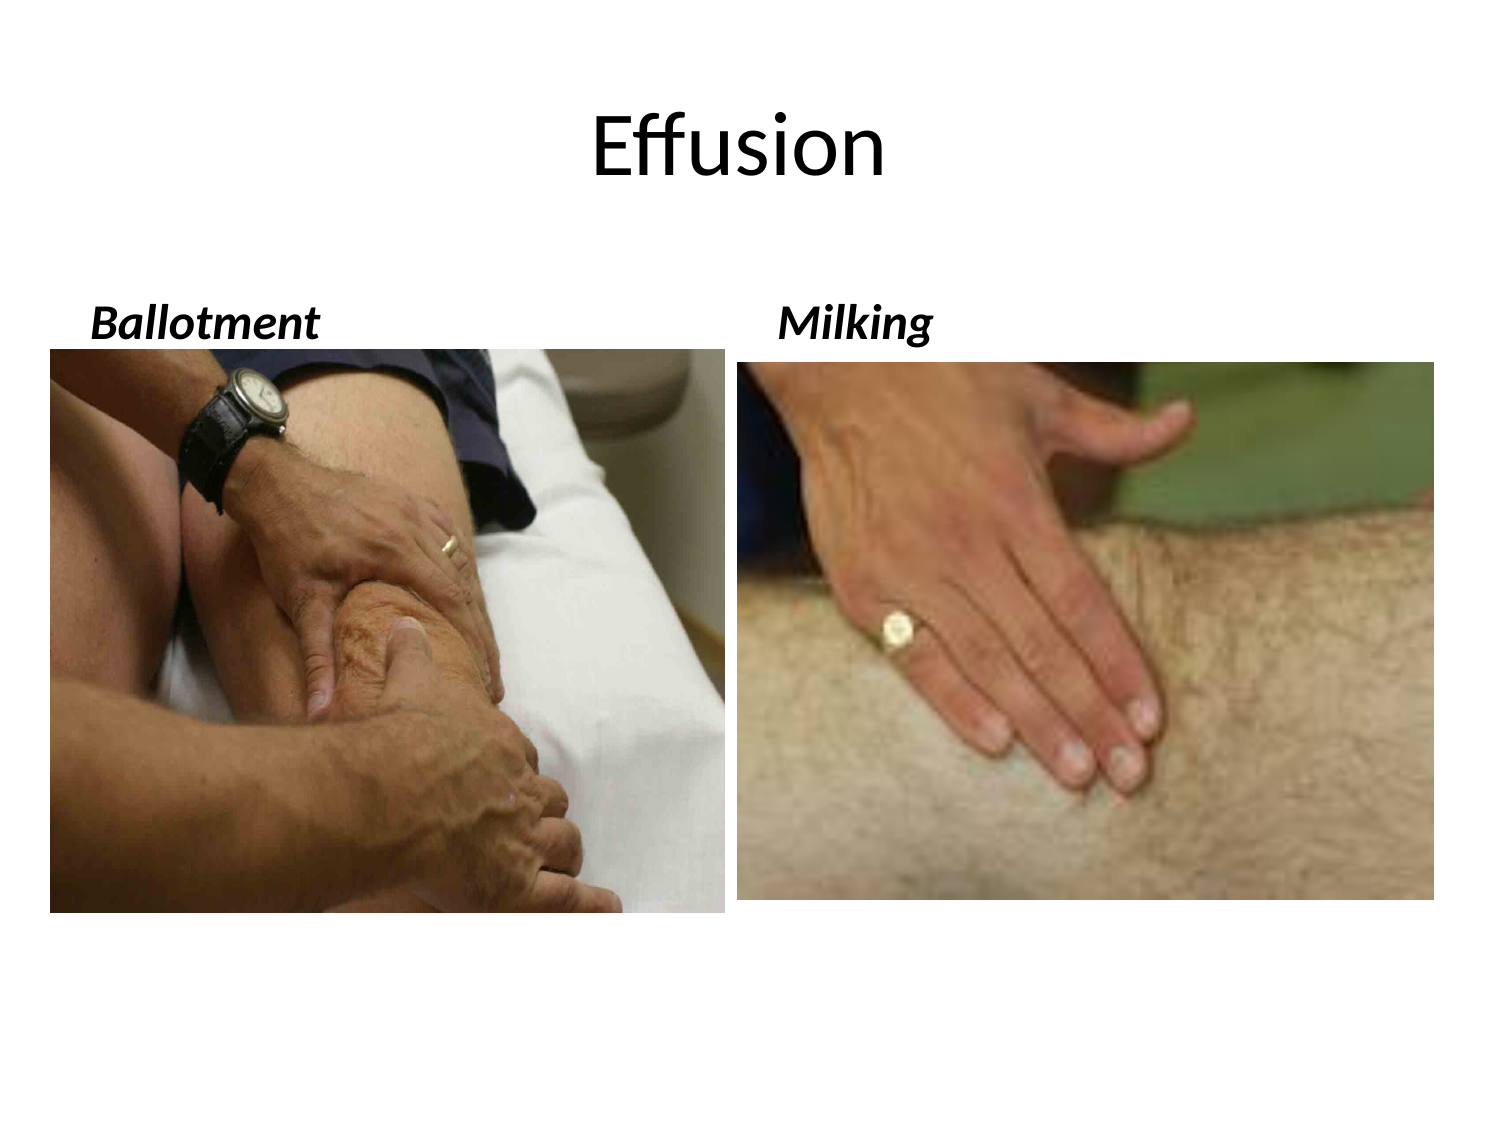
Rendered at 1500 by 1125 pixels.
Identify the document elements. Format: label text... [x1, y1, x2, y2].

title Effusion [75, 45, 1425, 233]
picture [737, 362, 1434, 901]
picture [49, 349, 726, 913]
list Ballotment [75, 251, 738, 357]
list Milking [761, 251, 1425, 357]
